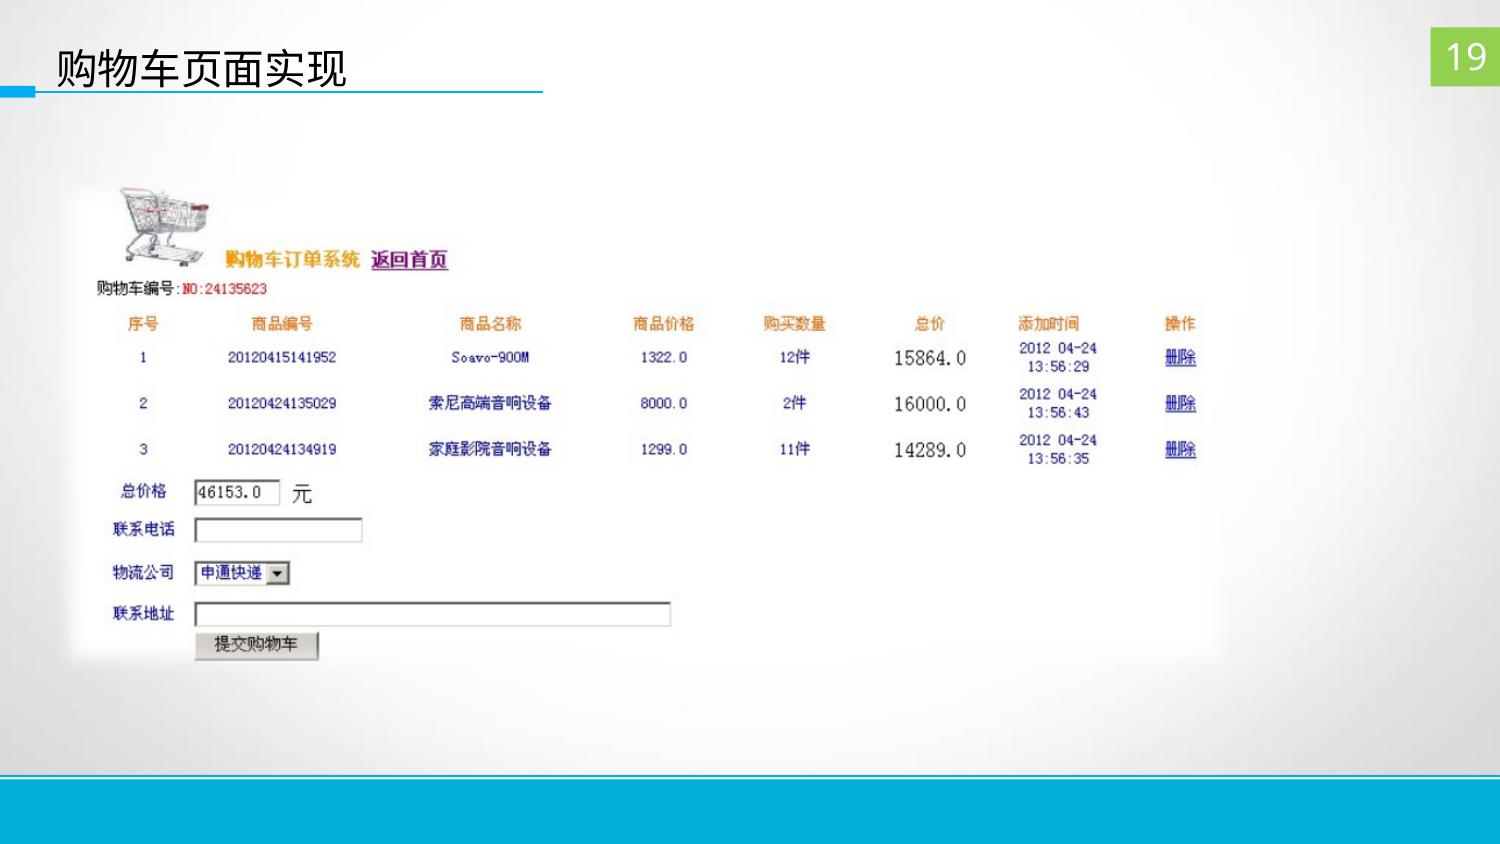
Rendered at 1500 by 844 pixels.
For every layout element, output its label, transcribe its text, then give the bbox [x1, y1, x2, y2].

text_box 购物车页面实现 [41, 32, 644, 101]
picture [0, 0, 1500, 774]
text_box [0, 85, 36, 98]
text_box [1426, 25, 1500, 87]
